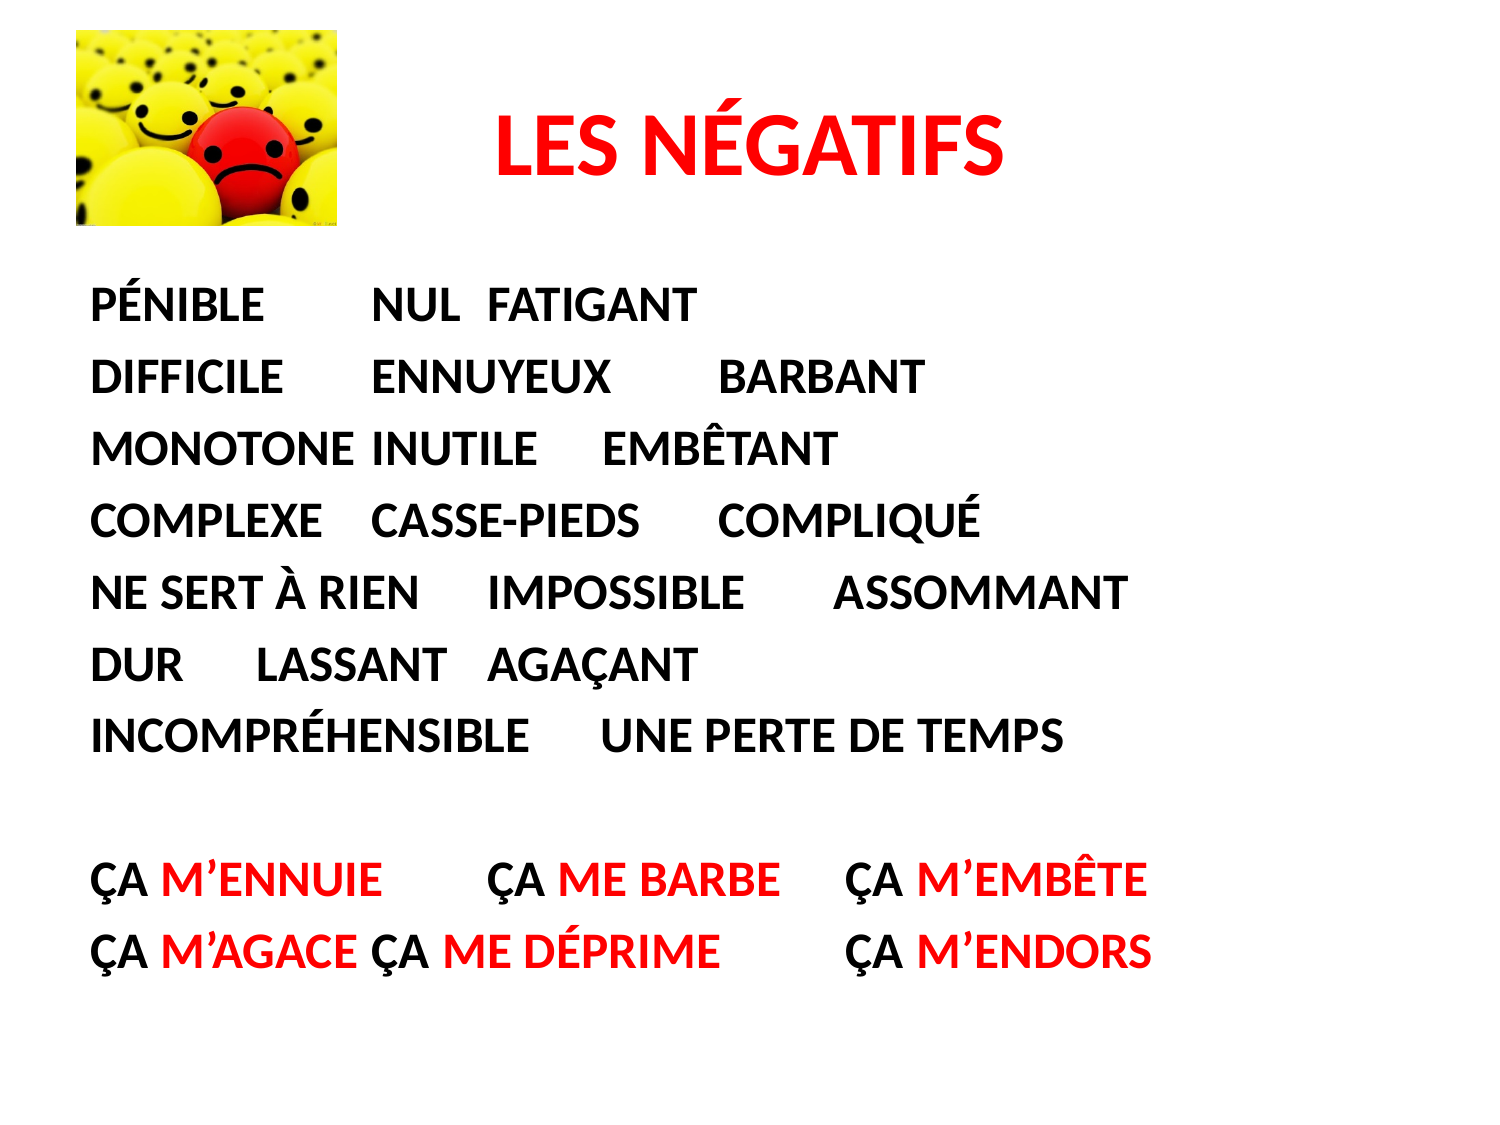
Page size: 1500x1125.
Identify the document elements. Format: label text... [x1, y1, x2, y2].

list PÉNIBLE NUL FATIGANT DIFFICILE ENNUYEUX BARBANT MONOTONE INUTILE EMBÊTANT COMPLEXE CASSE-PIEDS COMPLIQUÉ NE SERT À RIEN IMPOSSIBLE ASSOMMANT DUR LASSANT AGAÇANT INCOMPRÉHENSIBLE UNE PERTE DE TEMPS ÇA M’ENNUIE ÇA ME BARBE ÇA M’EMBÊTE ÇA M’AGACE ÇA ME DÉPRIME ÇA M’ENDORS [75, 262, 1425, 1005]
title LES NÉGATIFS [336, 45, 1425, 233]
picture [76, 30, 337, 226]
